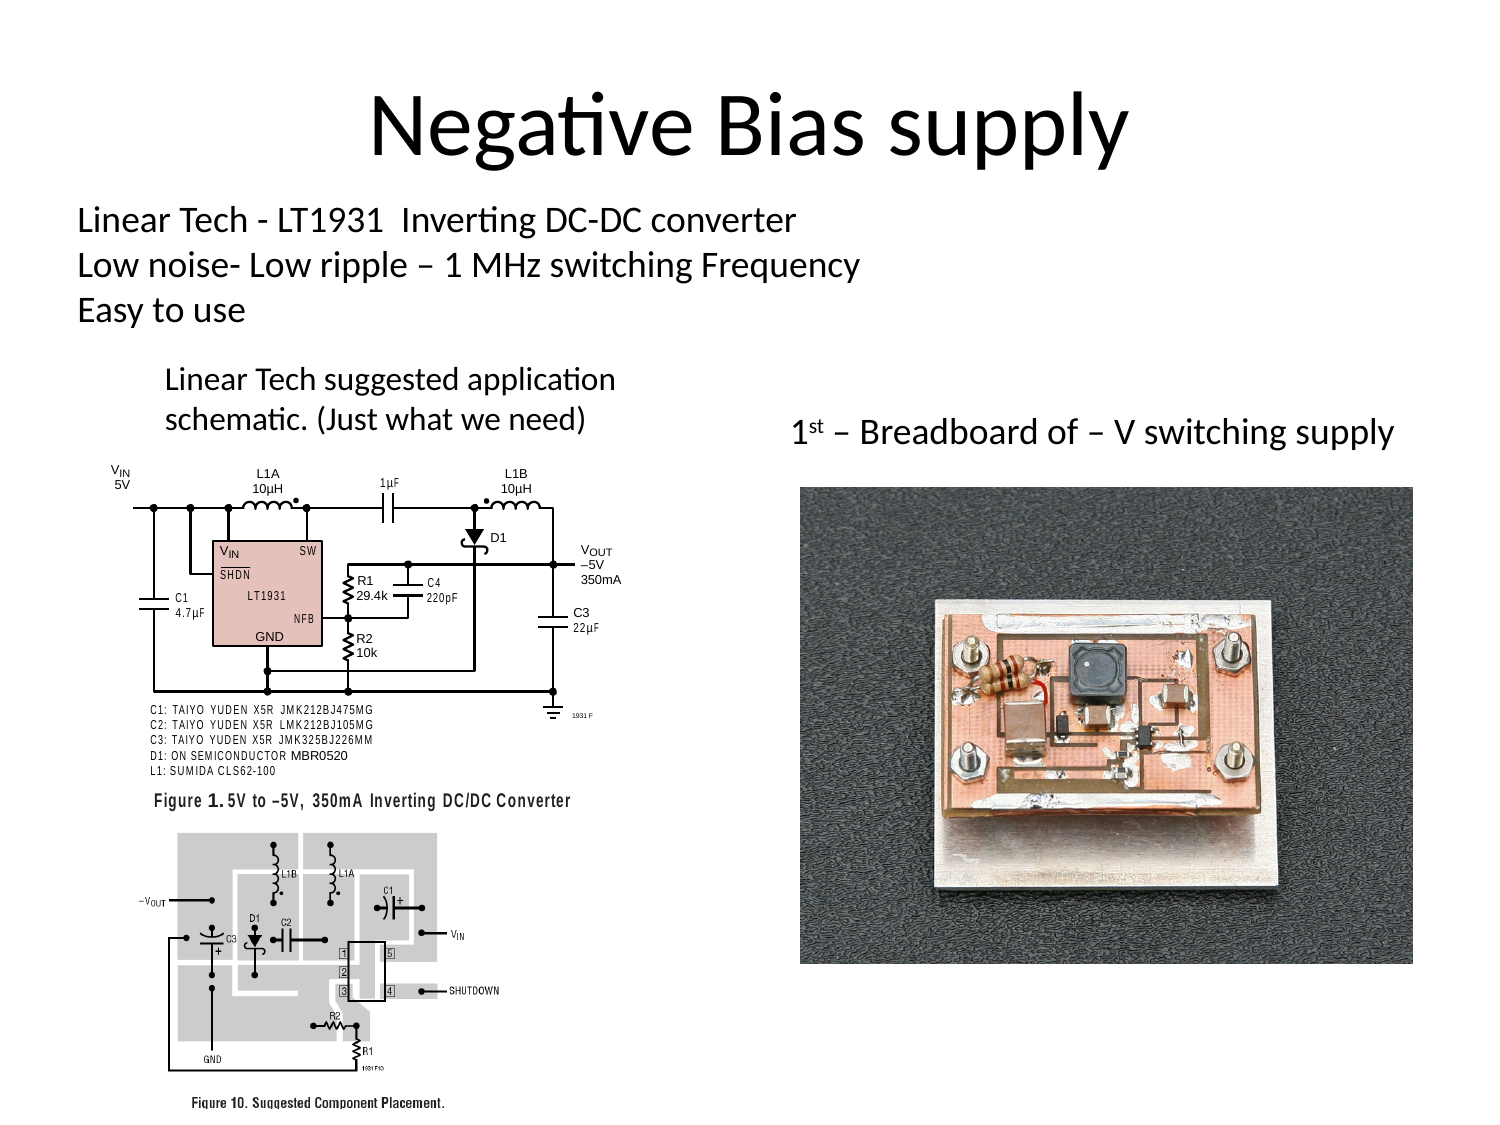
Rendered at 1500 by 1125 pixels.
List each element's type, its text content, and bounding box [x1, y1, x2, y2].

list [799, 487, 1413, 964]
text_box 1st – Breadboard of – V switching supply [774, 399, 1475, 460]
text_box Linear Tech - LT1931 Inverting DC-DC converter Low noise- Low ripple – 1 MHz switching Frequency Easy to use [62, 187, 1088, 338]
picture [124, 824, 551, 1110]
title Negative Bias supply [74, 37, 1426, 201]
picture [99, 462, 1013, 813]
text_box Linear Tech suggested application schematic. (Just what we need) [149, 349, 750, 460]
